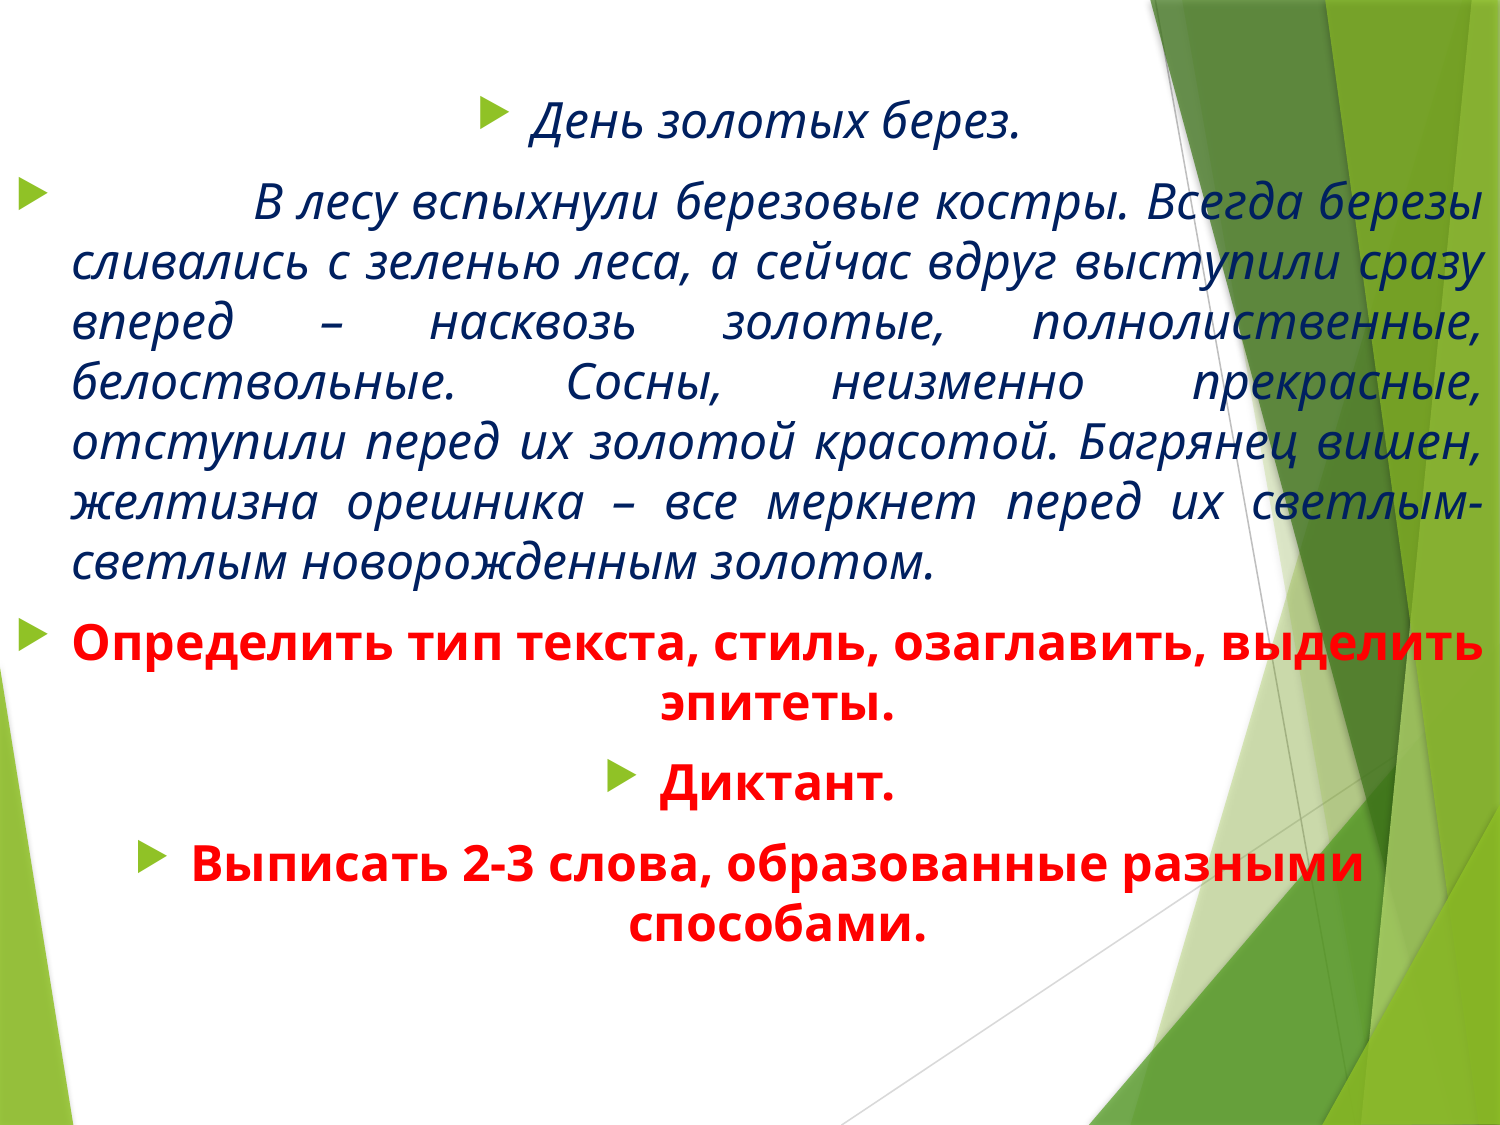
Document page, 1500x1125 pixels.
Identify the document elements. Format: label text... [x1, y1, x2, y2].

list День золотых берез. В лесу вспыхнули березовые костры. Всегда березы сливались с зеленью леса, а сейчас вдруг выступили сразу вперед – насквозь золотые, полнолиственные, белоствольные. Сосны, неизменно прекрасные, отступили перед их золотой красотой. Багрянец вишен, желтизна орешника – все меркнет перед их светлым-светлым новорожденным золотом. Определить тип текста, стиль, озаглавить, выделить эпитеты. Диктант. Выписать 2-3 слова, образованные разными способами. [0, 0, 1500, 1125]
